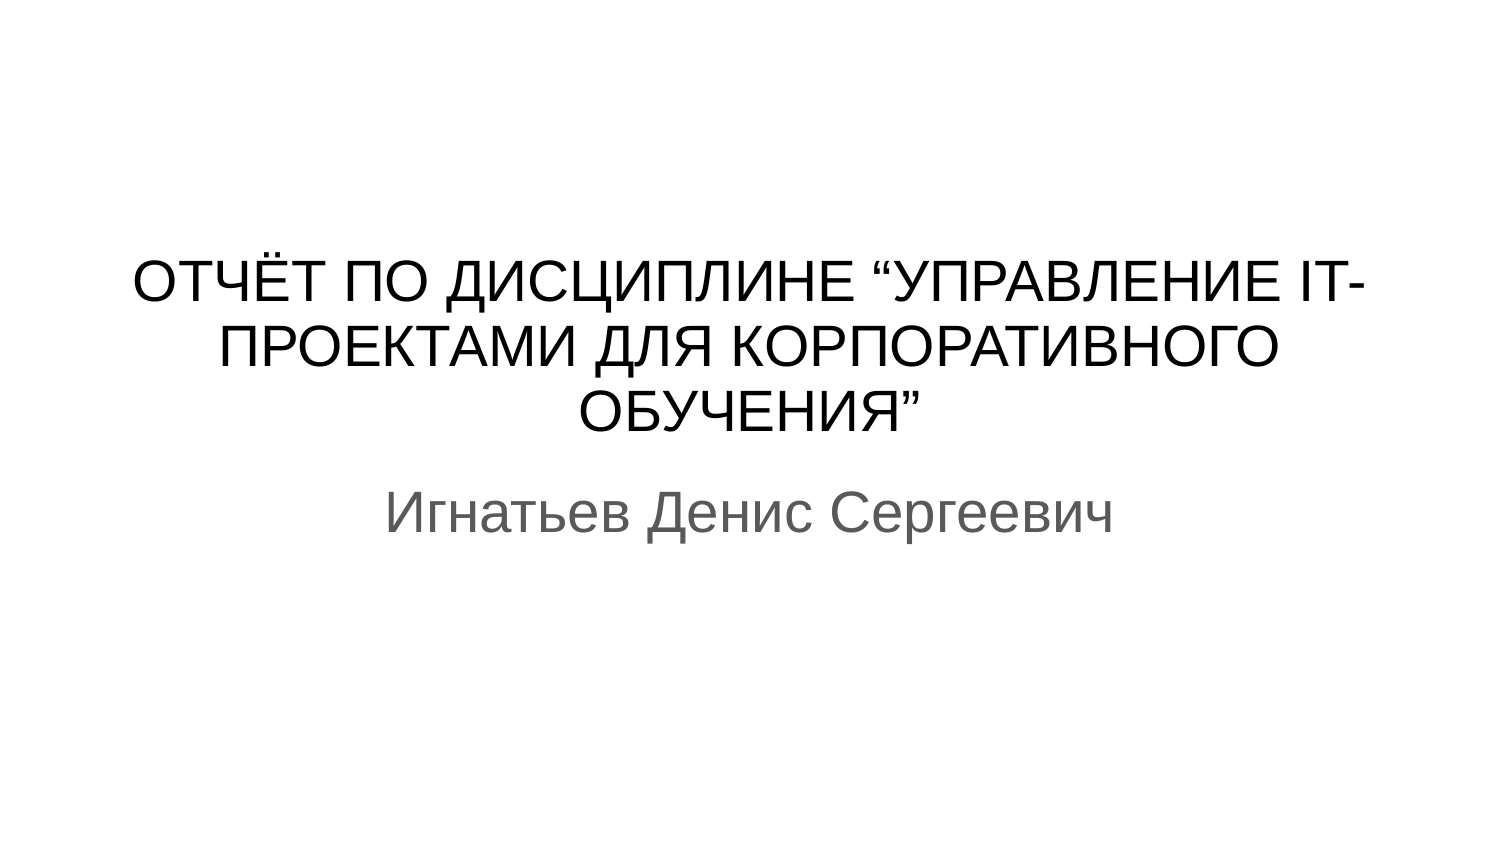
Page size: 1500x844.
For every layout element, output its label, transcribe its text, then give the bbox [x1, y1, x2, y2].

subtitle Игнатьев Денис Сергеевич [51, 464, 1449, 595]
title ОТЧЁТ ПО ДИСЦИПЛИНЕ “УПРАВЛЕНИЕ IT-ПРОЕКТАМИ ДЛЯ КОРПОРАТИВНОГО ОБУЧЕНИЯ” [51, 122, 1449, 459]
